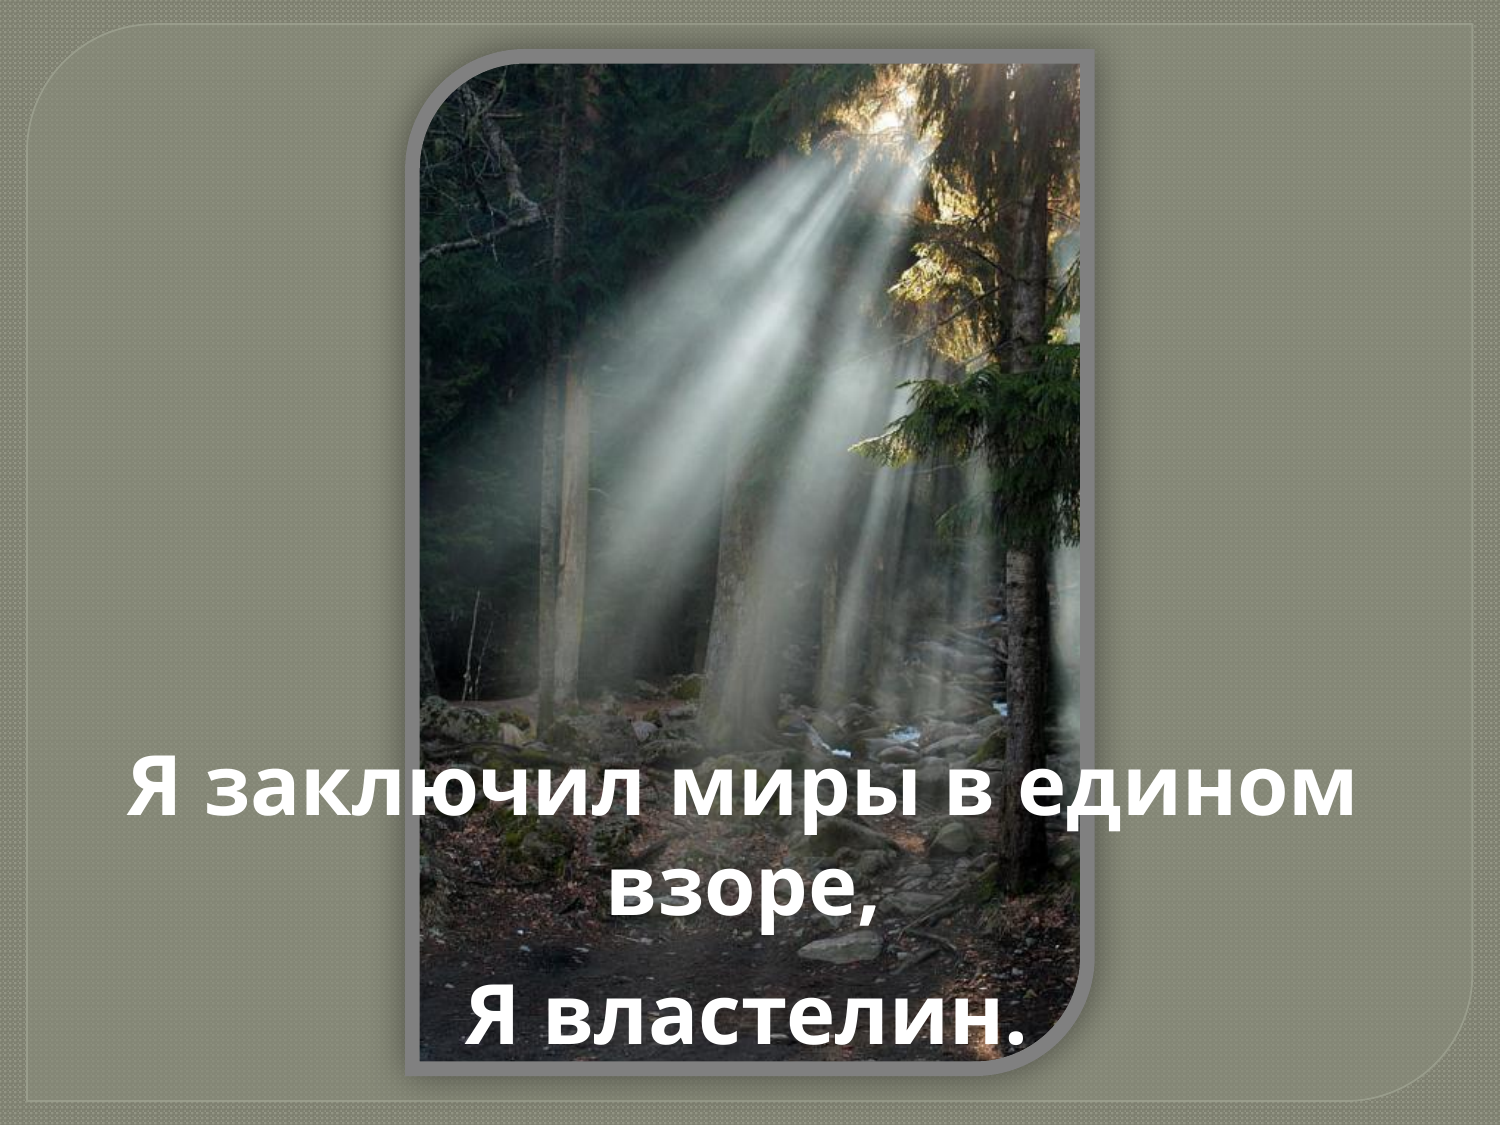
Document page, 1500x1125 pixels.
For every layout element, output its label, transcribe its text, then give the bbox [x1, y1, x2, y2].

picture [412, 56, 1088, 1069]
text_box Я заключил миры в едином взоре, Я властелин. [24, 724, 1463, 1125]
